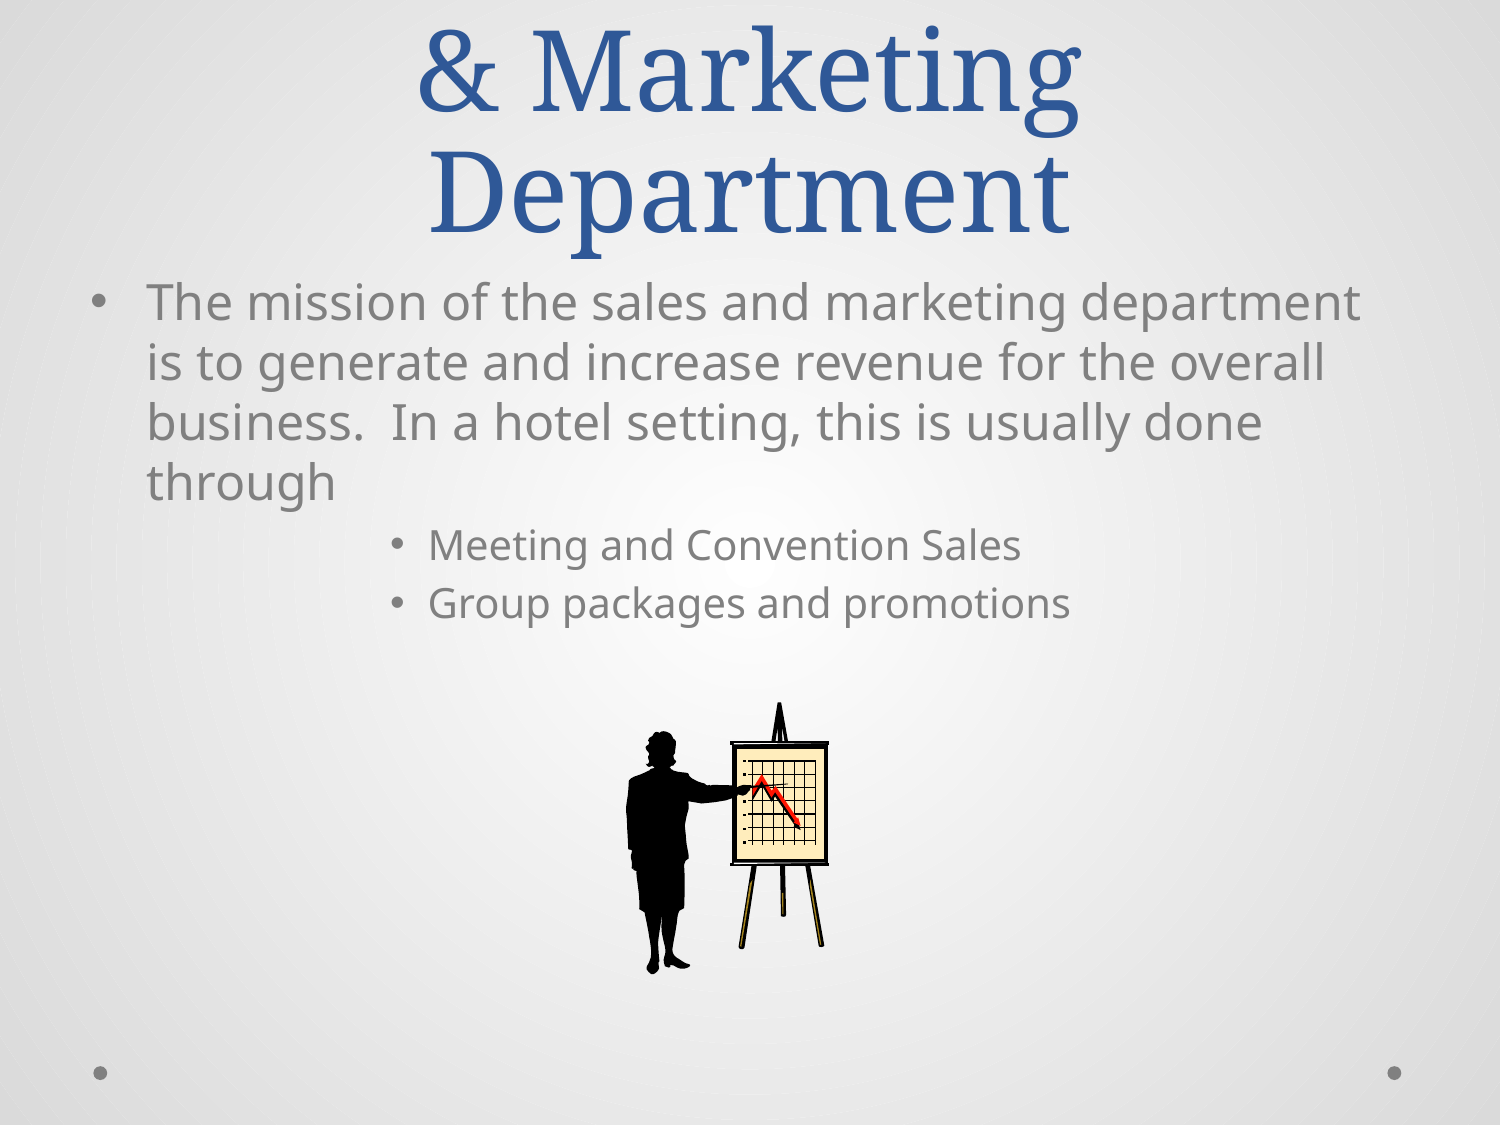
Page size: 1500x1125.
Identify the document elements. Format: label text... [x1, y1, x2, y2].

list The mission of the sales and marketing department is to generate and increase revenue for the overall business. In a hotel setting, this is usually done through Meeting and Convention Sales Group packages and promotions [75, 262, 1425, 1005]
title The Mission of the Sales & Marketing Department [75, 0, 1425, 262]
picture [624, 702, 830, 976]
